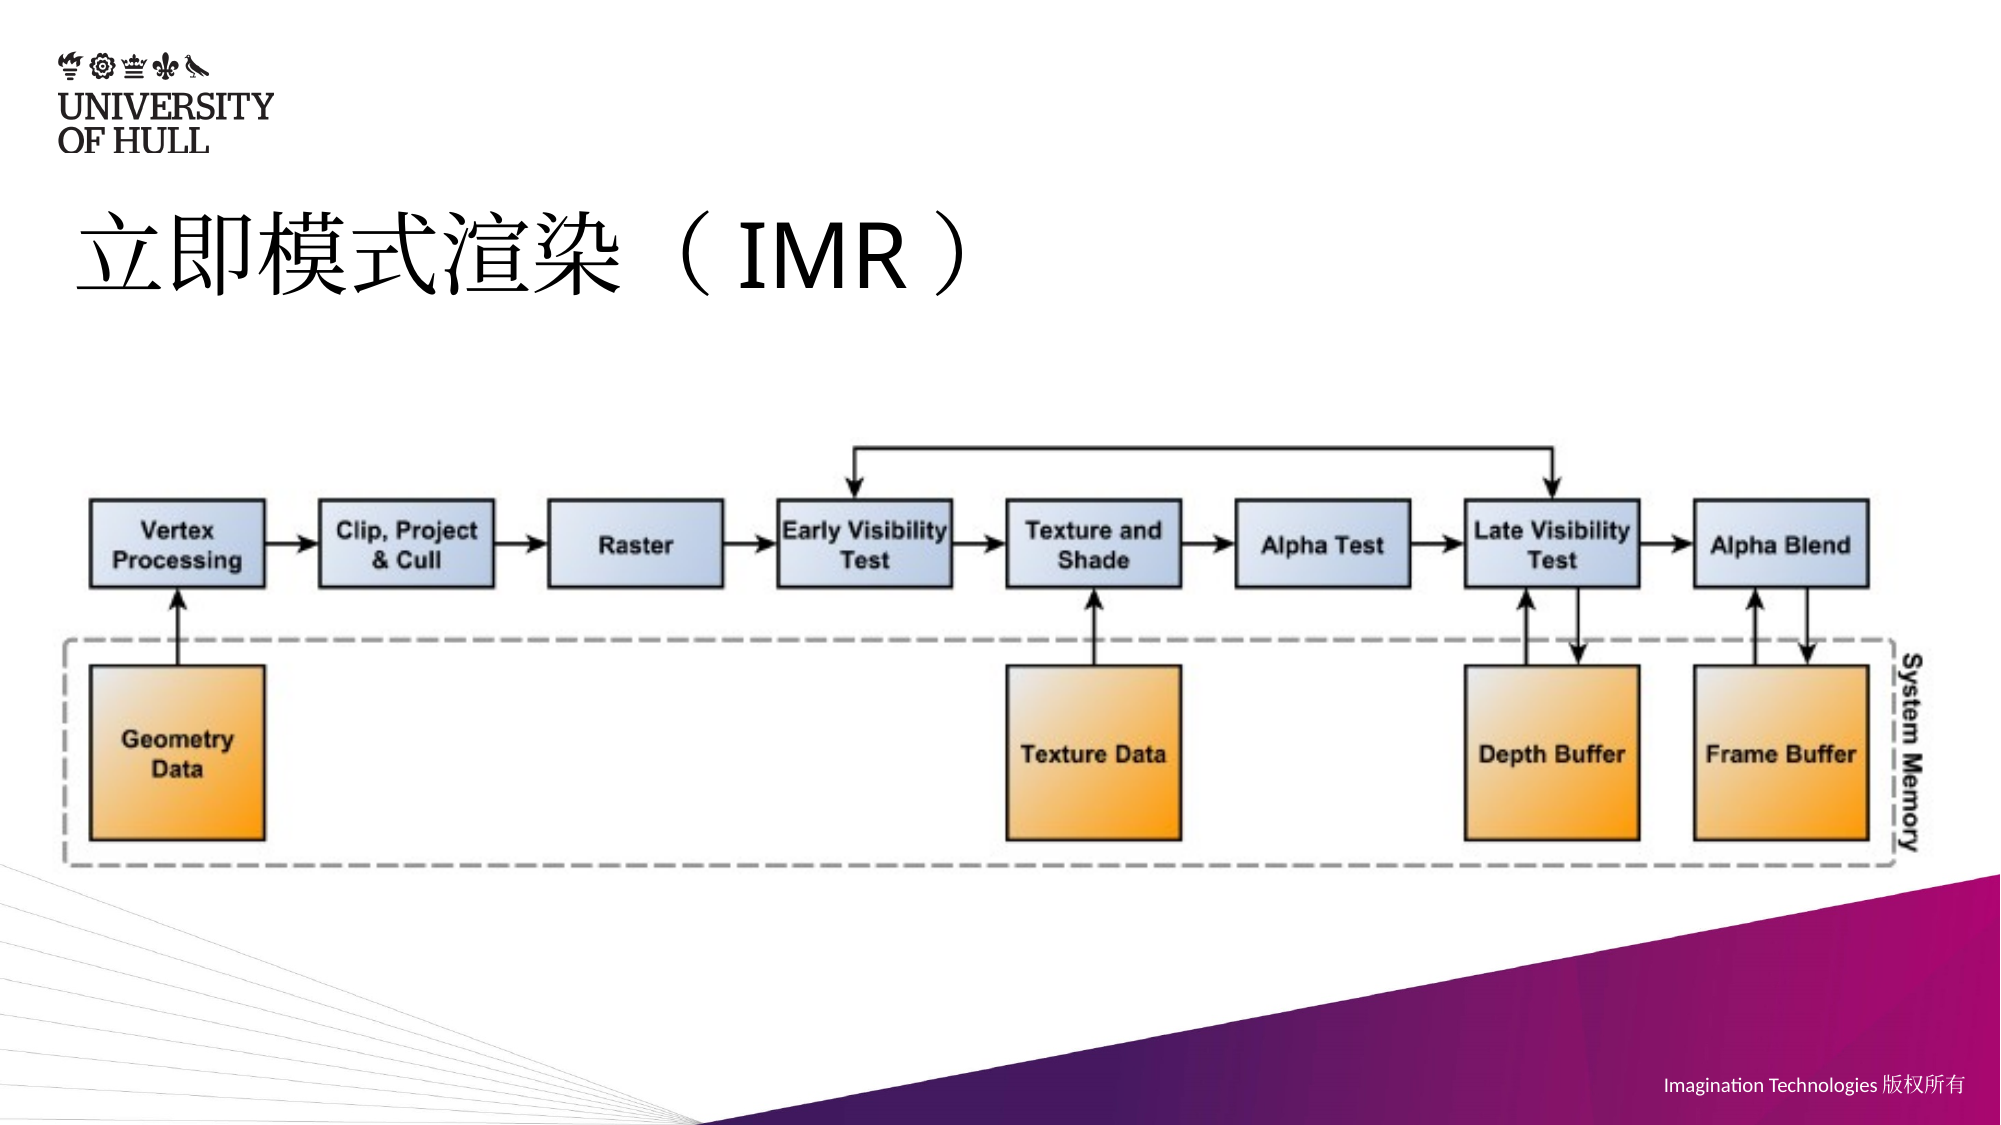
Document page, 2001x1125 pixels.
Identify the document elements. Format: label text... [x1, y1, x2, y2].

title 立即模式渲染（IMR） [57, 178, 1931, 340]
picture [0, 0, 2000, 1125]
